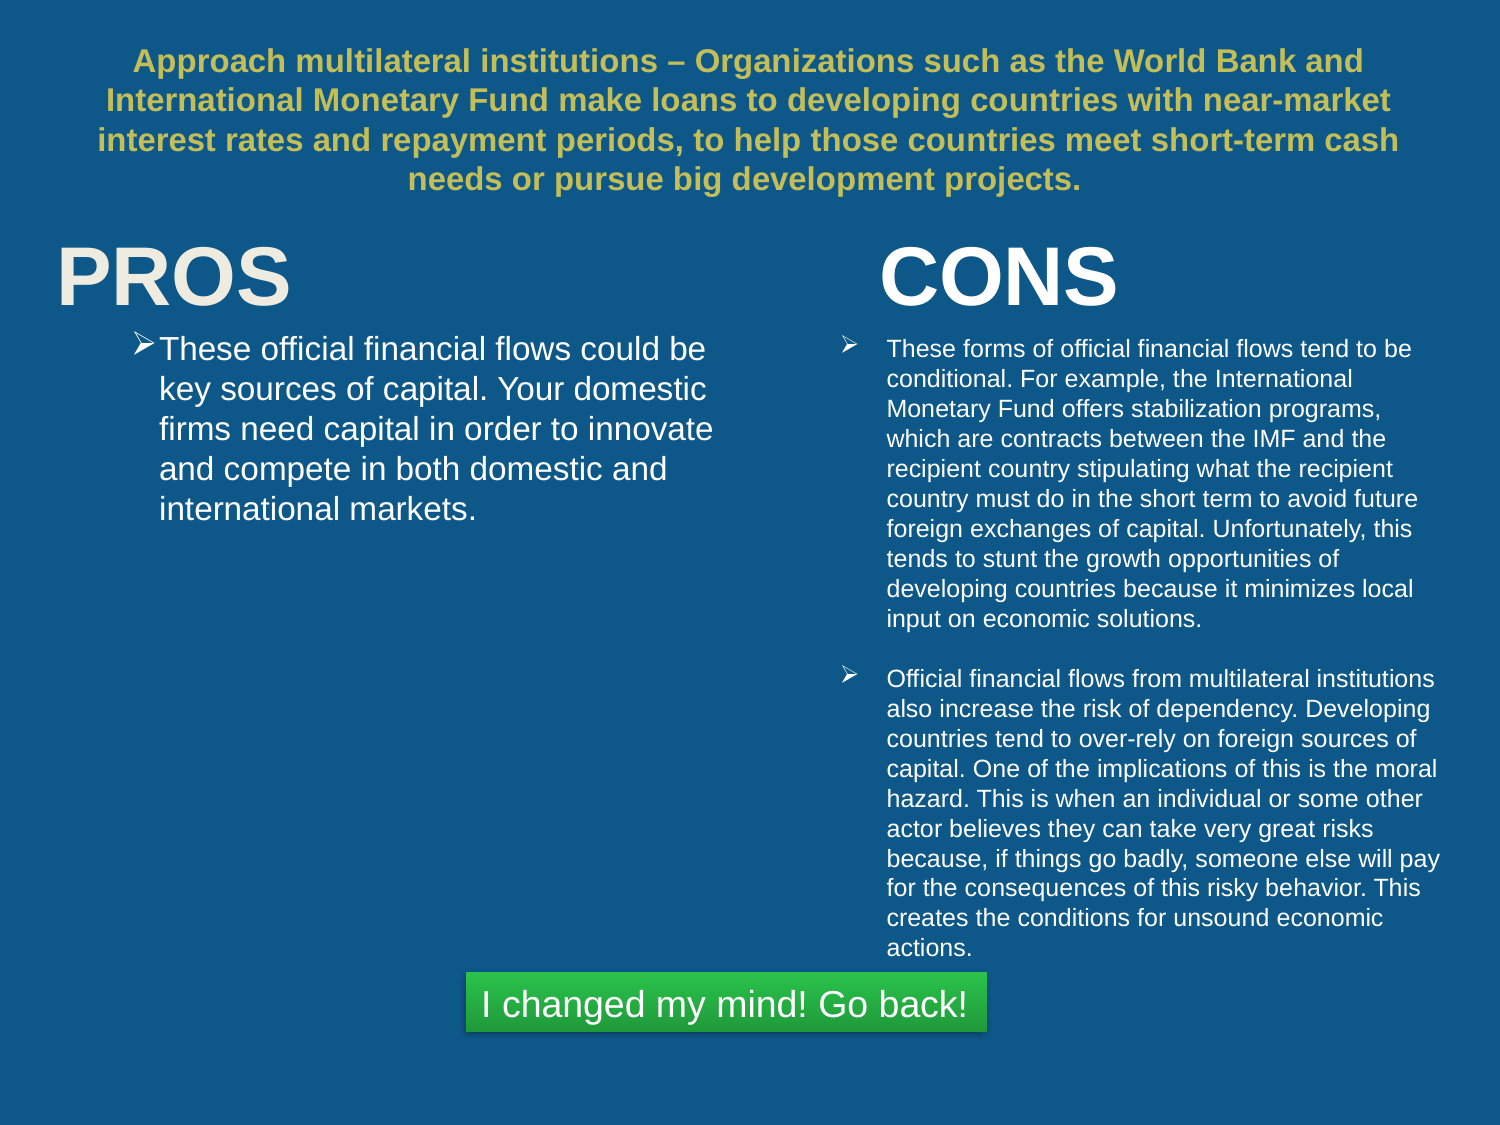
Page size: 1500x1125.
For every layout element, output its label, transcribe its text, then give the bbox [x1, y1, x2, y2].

text_box These forms of official financial flows tend to be conditional. For example, the International Monetary Fund offers stabilization programs, which are contracts between the IMF and the recipient country stipulating what the recipient country must do in the short term to avoid future foreign exchanges of capital. Unfortunately, this tends to stunt the growth opportunities of developing countries because it minimizes local input on economic solutions. Official financial flows from multilateral institutions also increase the risk of dependency. Developing countries tend to over-rely on foreign sources of capital. One of the implications of this is the moral hazard. This is when an individual or some other actor believes they can take very great risks because, if things go badly, someone else will pay for the consequences of this risky behavior. This creates the conditions for unsound economic actions. [750, 325, 1459, 970]
title Approach multilateral institutions – Organizations such as the World Bank and International Monetary Fund make loans to developing countries with near-market interest rates and repayment periods, to help those countries meet short-term cash needs or pursue big development projects. [41, 30, 1459, 206]
text_box These official financial flows could be key sources of capital. Your domestic firms need capital in order to innovate and compete in both domestic and international markets. [41, 320, 750, 600]
